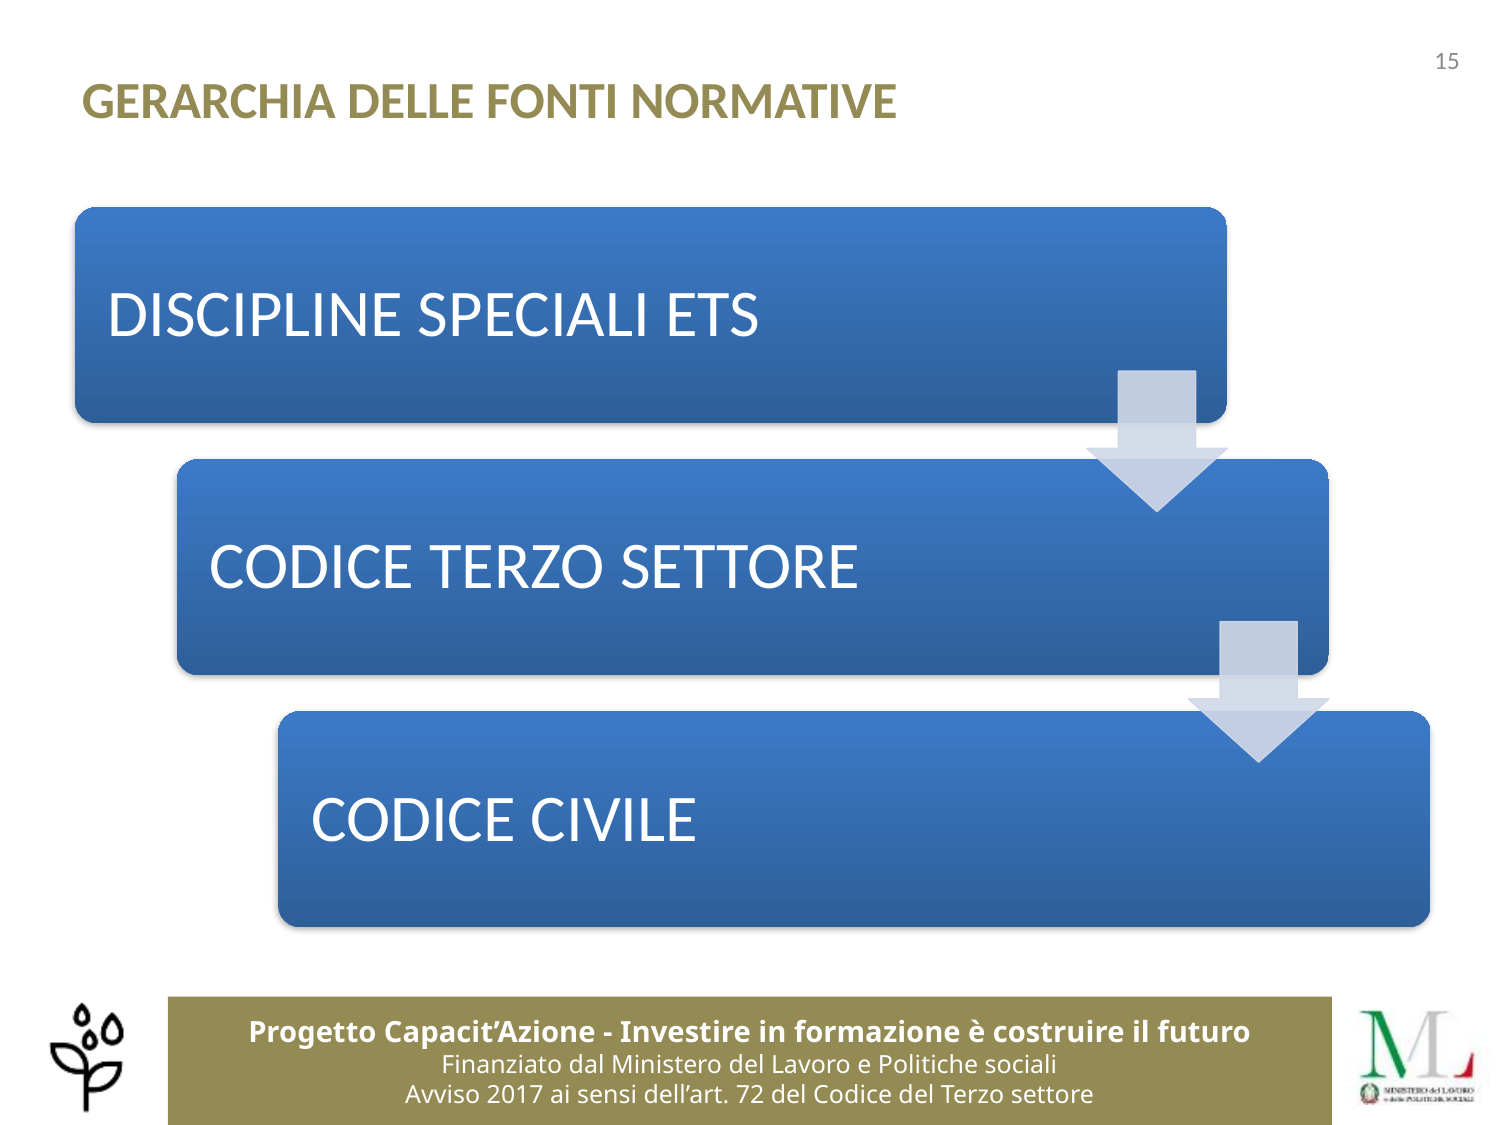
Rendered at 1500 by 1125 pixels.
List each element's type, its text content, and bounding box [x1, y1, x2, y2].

picture [1345, 1009, 1491, 1106]
picture [47, 1002, 129, 1113]
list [74, 207, 1431, 928]
text_box Progetto Capacit’Azione - Investire in formazione è costruire il futuro Finanziato dal Ministero del Lavoro e Politiche sociali Avviso 2017 ai sensi dell’art. 72 del Codice del Terzo settore [166, 994, 1334, 1125]
slide_number 15 [1124, 29, 1475, 90]
text_box GERARCHIA DELLE FONTI NORMATIVE [67, 59, 913, 137]
